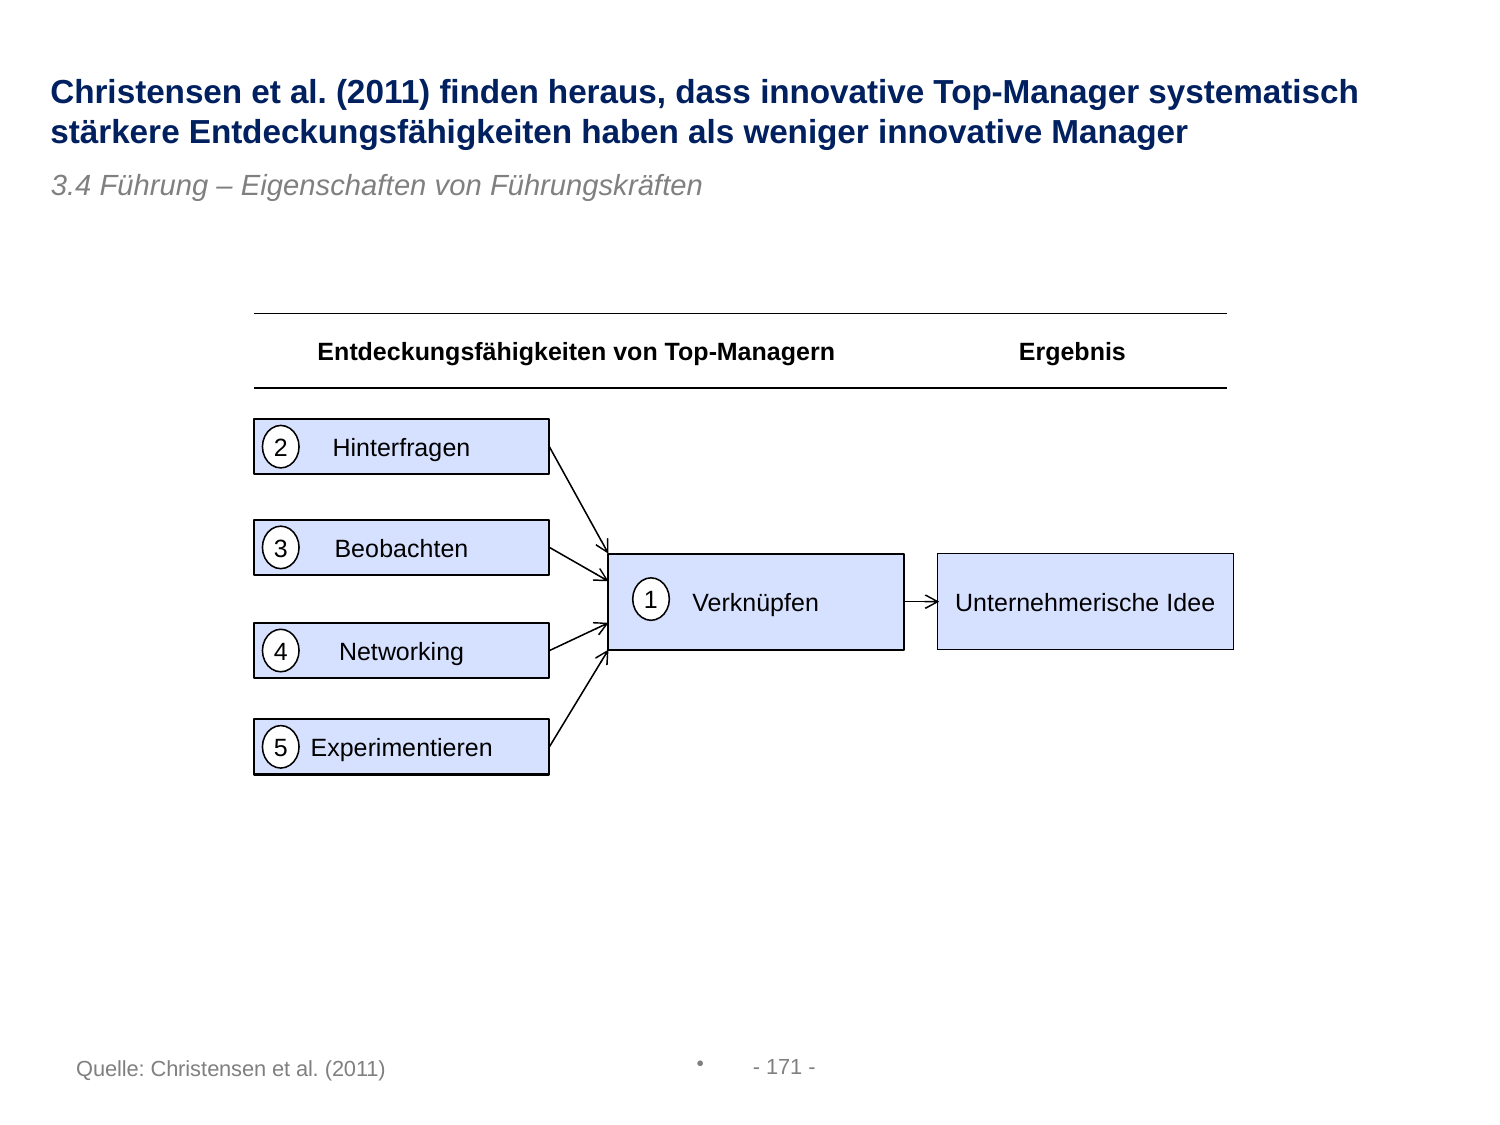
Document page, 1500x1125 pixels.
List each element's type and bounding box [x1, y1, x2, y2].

text_box [251, 327, 1234, 775]
text_box [35, 63, 1433, 158]
text_box [61, 1046, 402, 1088]
text_box [36, 159, 720, 209]
slide_number [599, 1045, 913, 1093]
